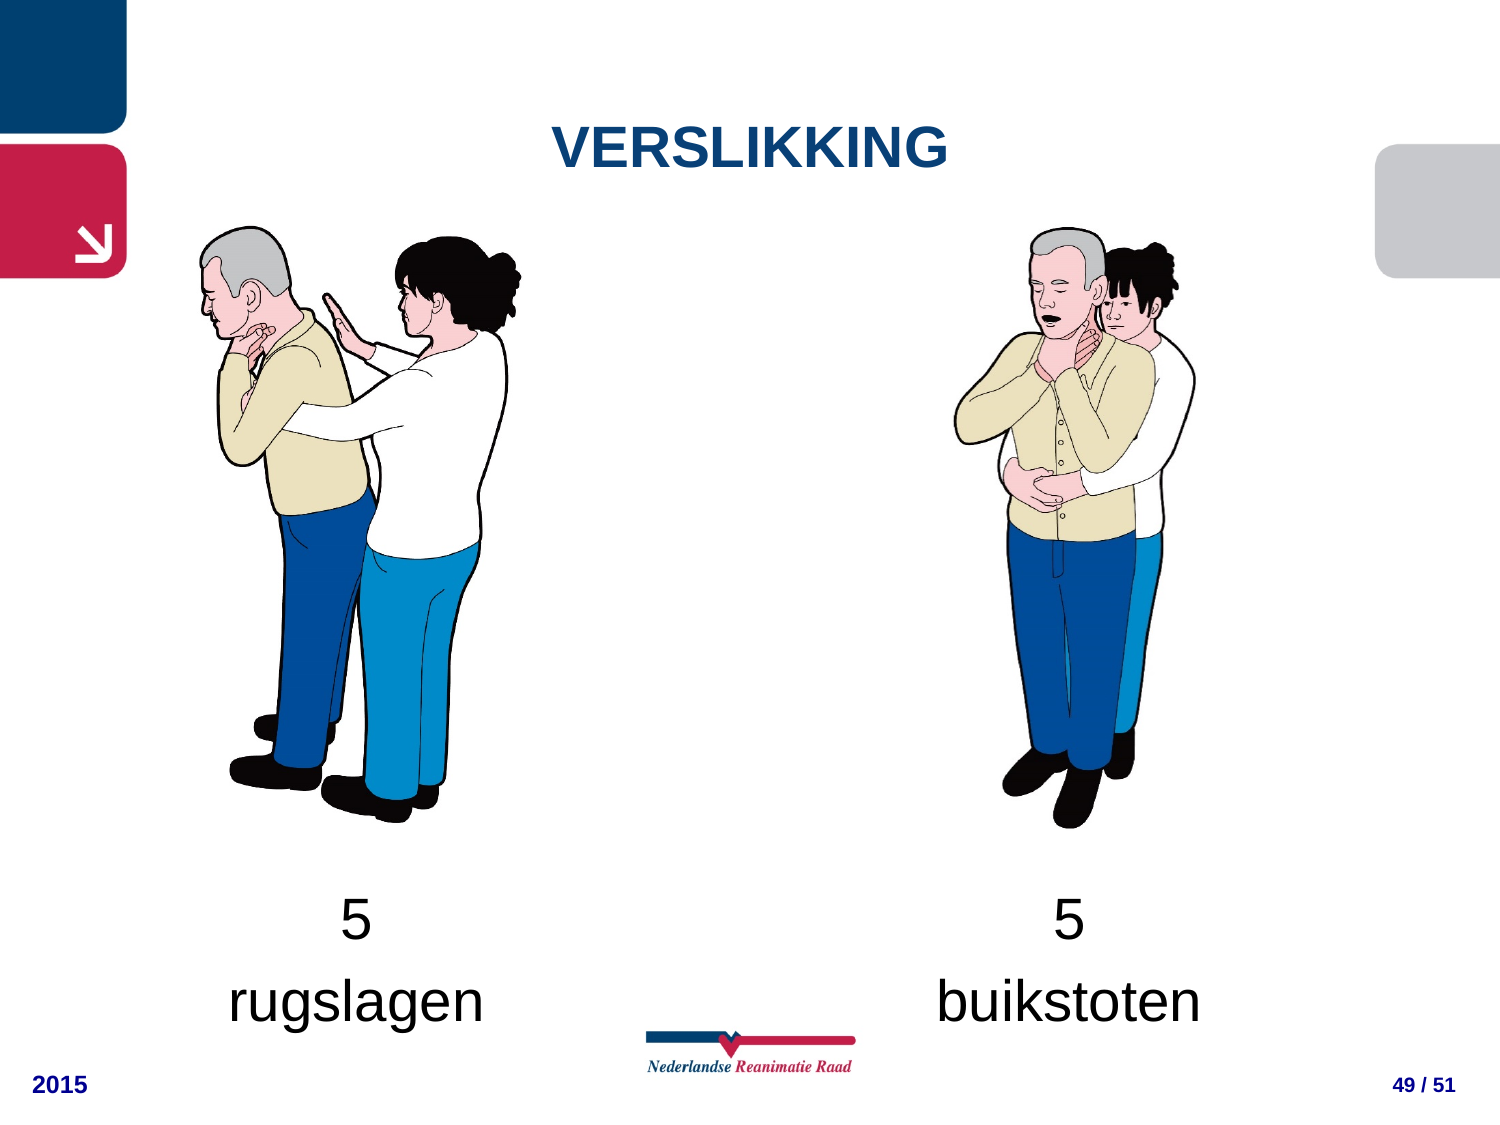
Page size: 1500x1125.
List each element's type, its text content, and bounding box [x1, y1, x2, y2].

text_box VERSLIKKING [33, 101, 1468, 177]
text_box 5 buikstoten [896, 873, 1243, 1045]
text_box 5 rugslagen [183, 873, 530, 1045]
picture [0, 0, 1500, 1125]
